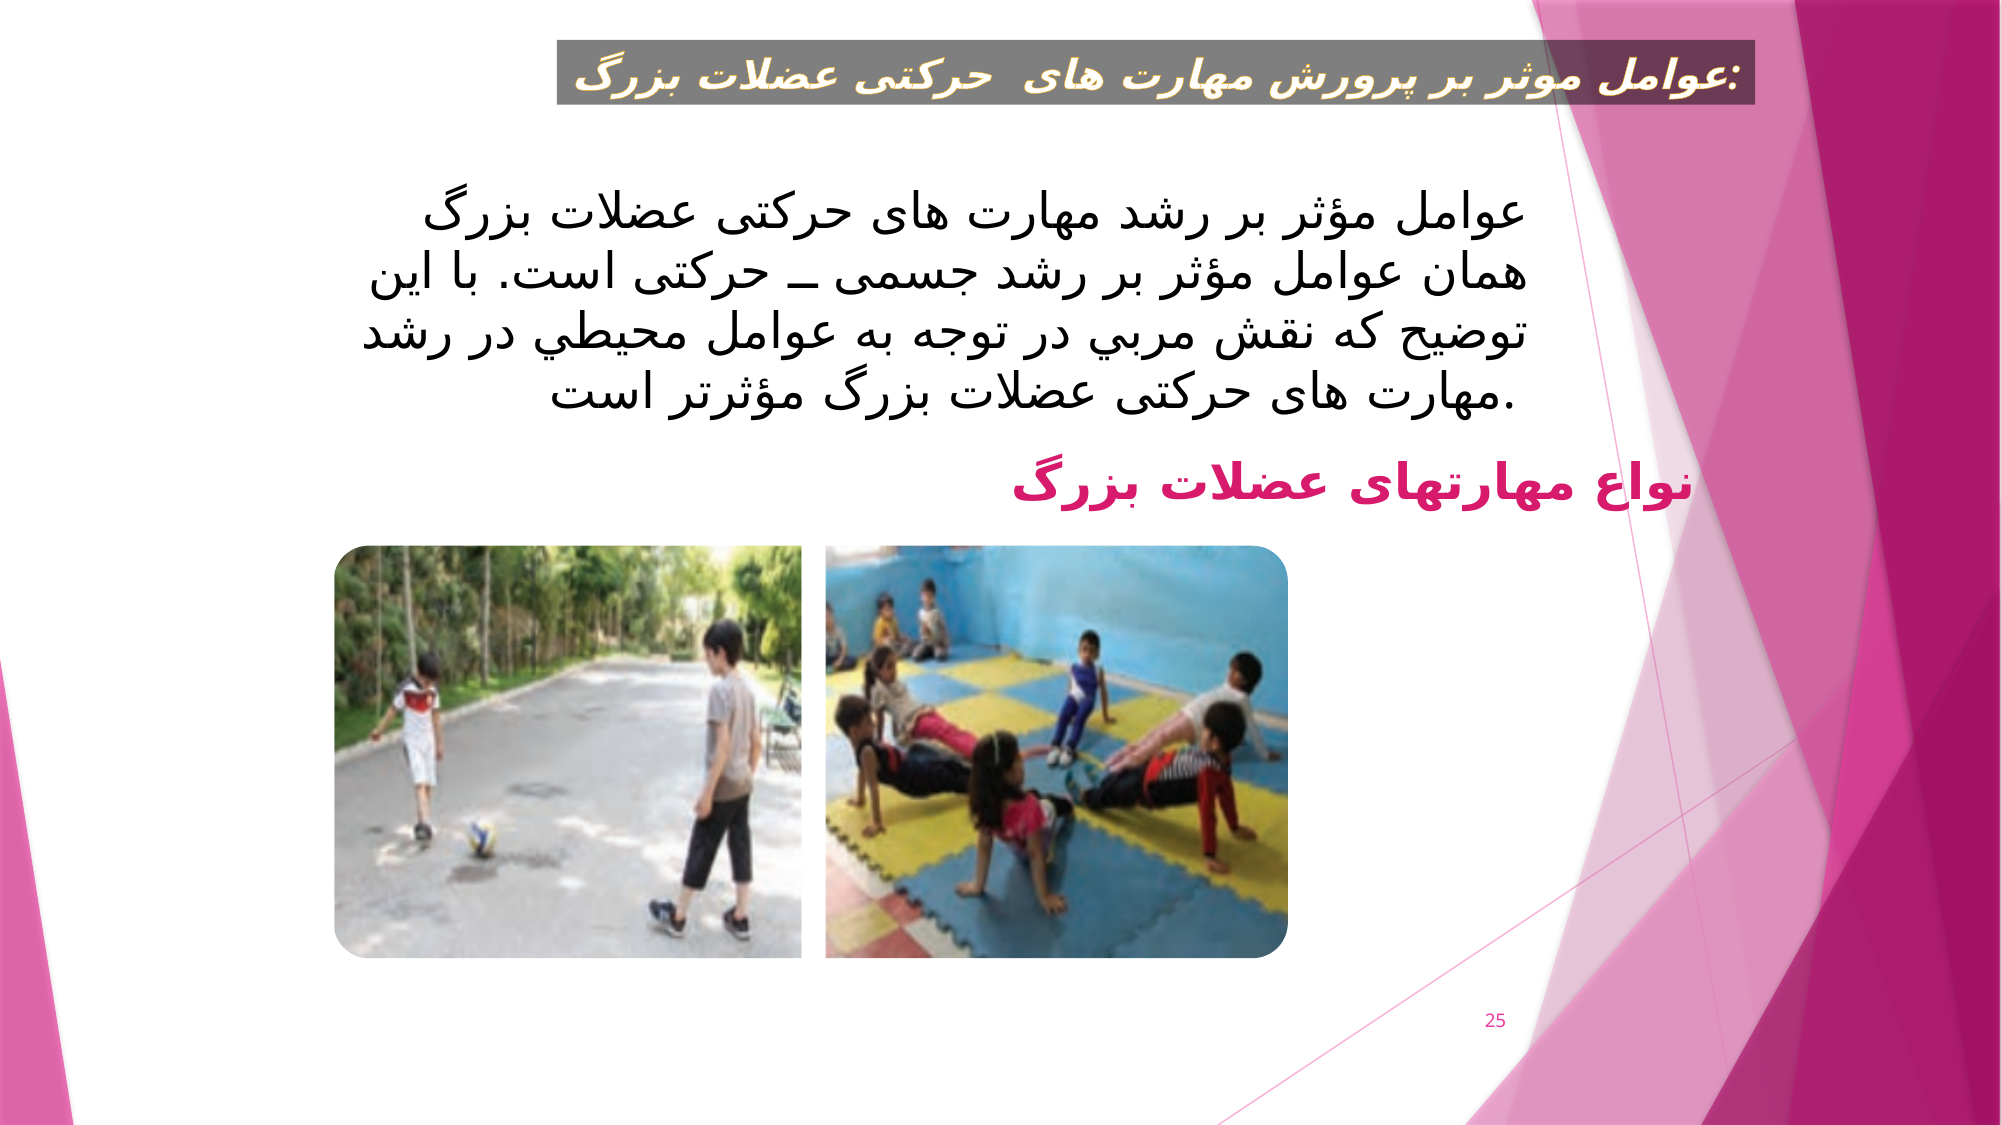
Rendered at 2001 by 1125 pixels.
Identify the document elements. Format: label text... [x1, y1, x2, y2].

text_box عوامل موثر بر پرورش مهارت های حرکتی عضلات بزرگ: [556, 39, 1756, 105]
text_box عوامل مؤثر بر رشد مهارت های حرکتی عضلات بزرگ همان عوامل مؤثر بر رشد جسمی ــ حرکتی است. با این توضیح که نقش مربي در توجه به عوامل محيطي در رشد مهارت های حرکتی عضلات بزرگ مؤثرتر است. [333, 170, 1544, 426]
slide_number 25 [1409, 991, 1522, 1051]
picture [333, 545, 1289, 959]
text_box نواع مهارتهای عضلات بزرگ [997, 442, 1710, 518]
